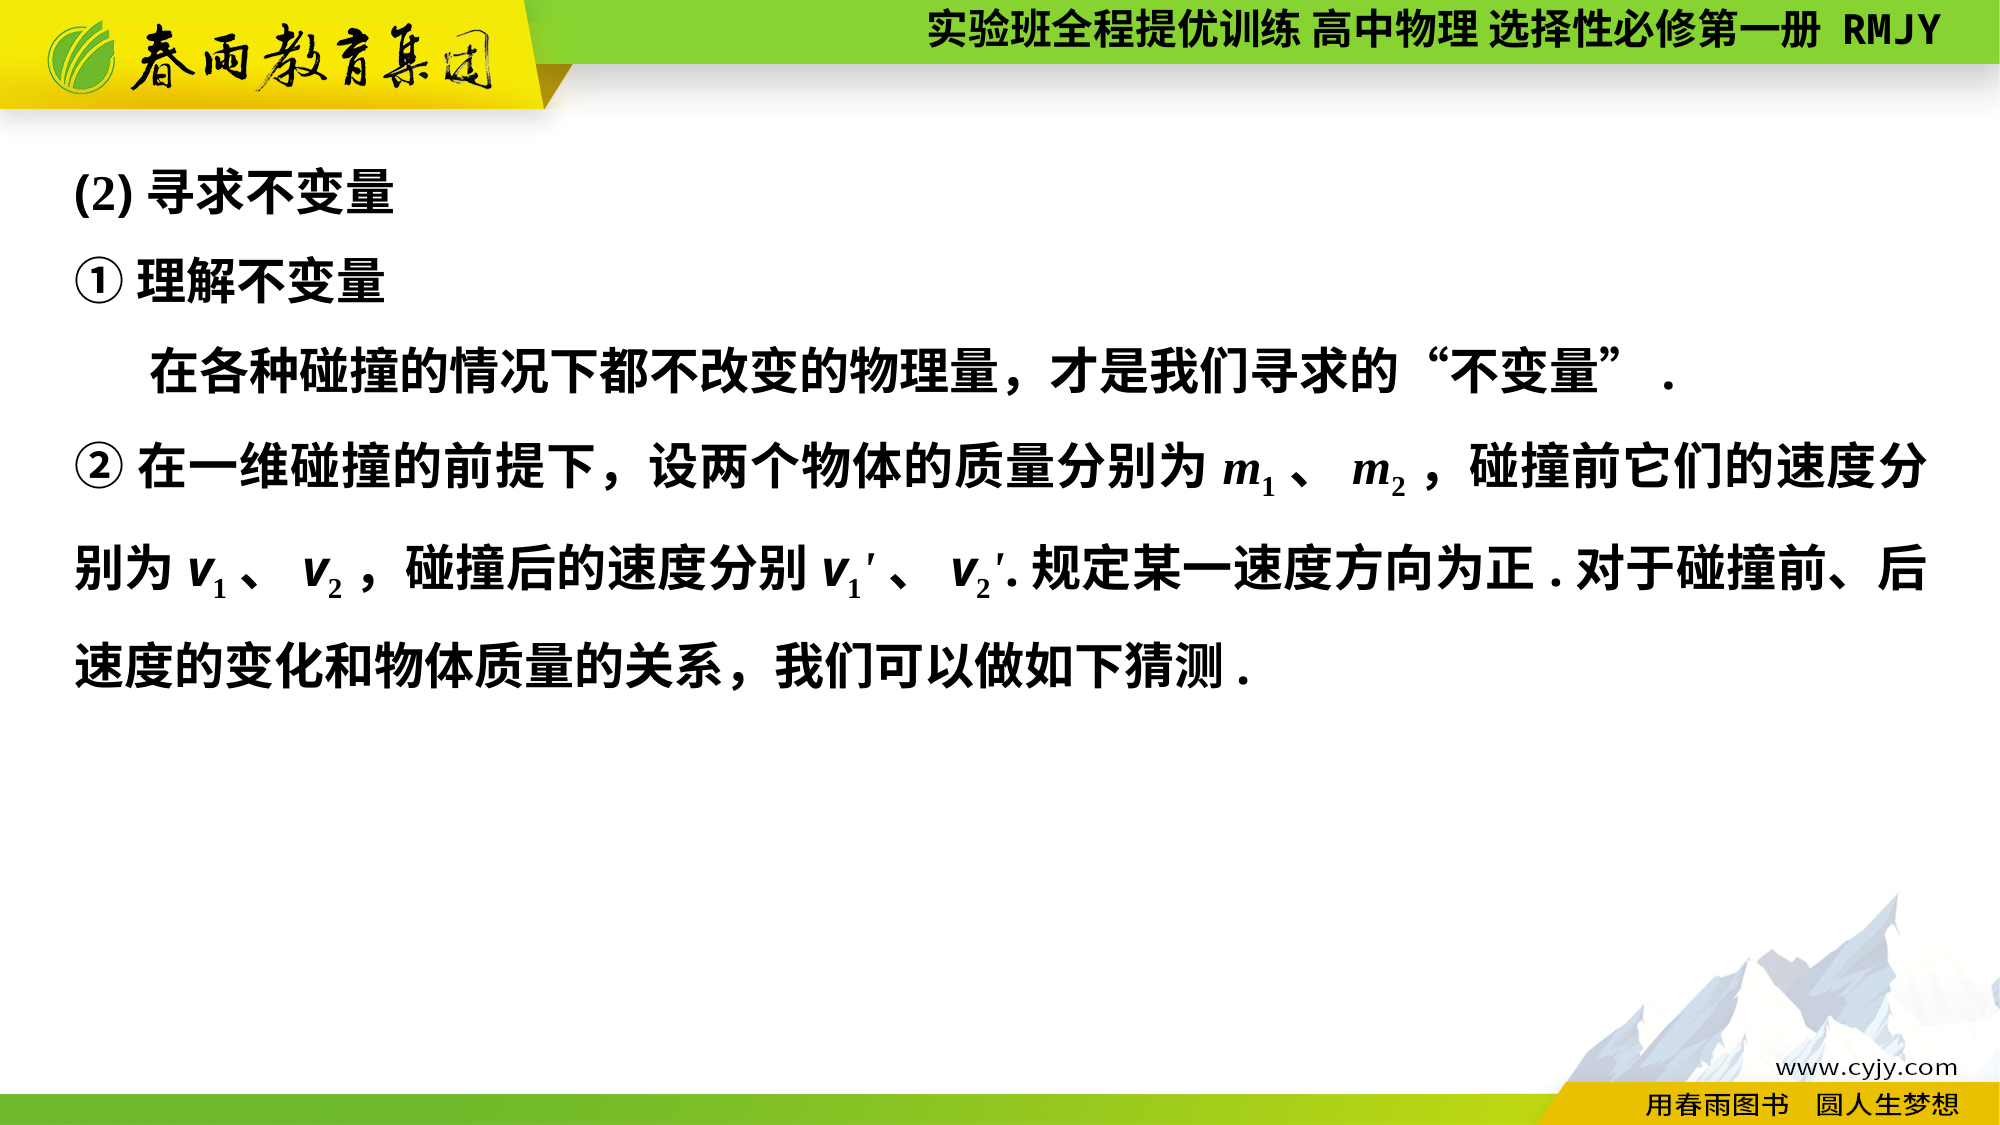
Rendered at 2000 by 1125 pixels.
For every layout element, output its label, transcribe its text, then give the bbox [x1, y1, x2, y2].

list (2)寻求不变量 ①理解不变量 在各种碰撞的情况下都不改变的物理量，才是我们寻求的“不变量”. ②在一维碰撞的前提下，设两个物体的质量分别为m1、m2，碰撞前它们的速度分别为v1、v2，碰撞后的速度分别v1'、v2'.规定某一速度方向为正.对于碰撞前、后速度的变化和物体质量的关系，我们可以做如下猜测. [59, 122, 1944, 683]
picture [0, 0, 2000, 1125]
